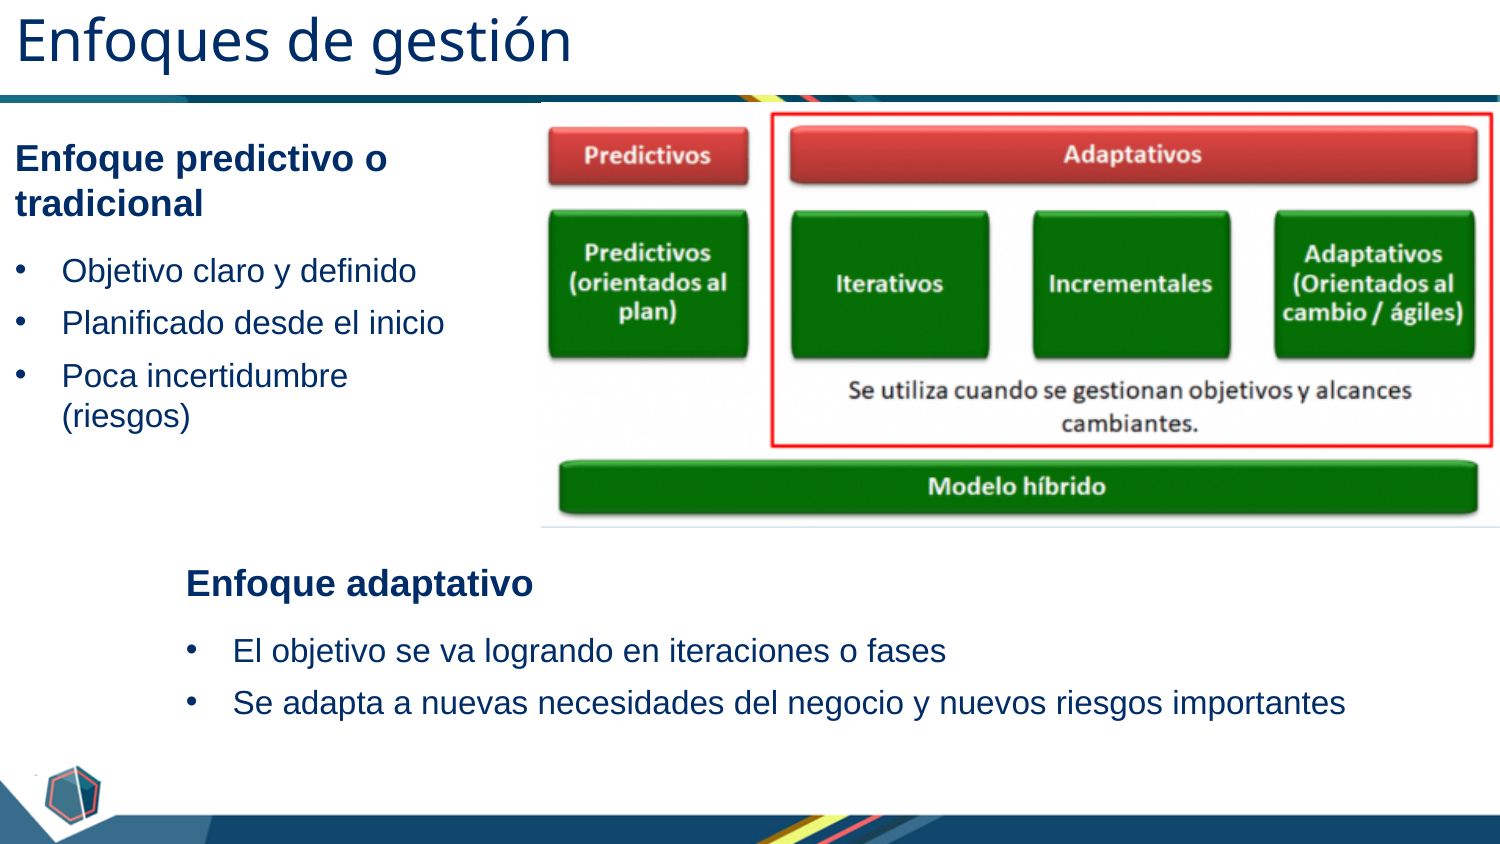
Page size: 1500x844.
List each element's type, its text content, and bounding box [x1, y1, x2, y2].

picture [0, 694, 1500, 844]
picture [0, 0, 1500, 563]
text_box Enfoque adaptativo El objetivo se va logrando en iteraciones o fases Se adapta a nuevas necesidades del negocio y nuevos riesgos importantes [171, 551, 1412, 729]
title Enfoques de gestión [0, 0, 1447, 77]
text_box Enfoque predictivo o tradicional Objetivo claro y definido Planificado desde el inicio Poca incertidumbre (riesgos) [0, 126, 502, 441]
